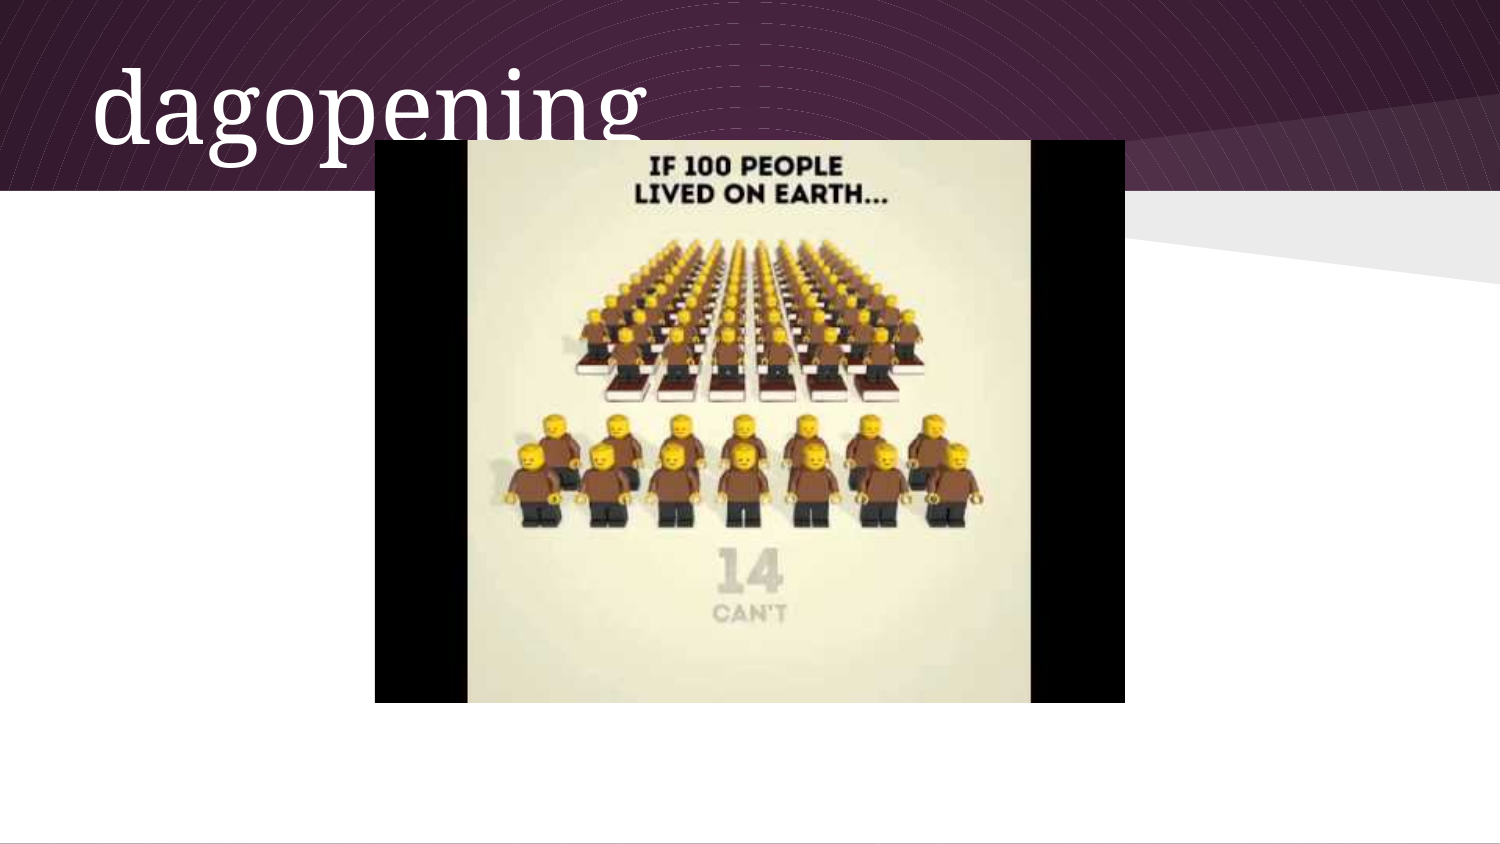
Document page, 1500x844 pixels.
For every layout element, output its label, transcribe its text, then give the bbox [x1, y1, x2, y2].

text_box [374, 140, 1125, 704]
title dagopening [75, 33, 1425, 175]
